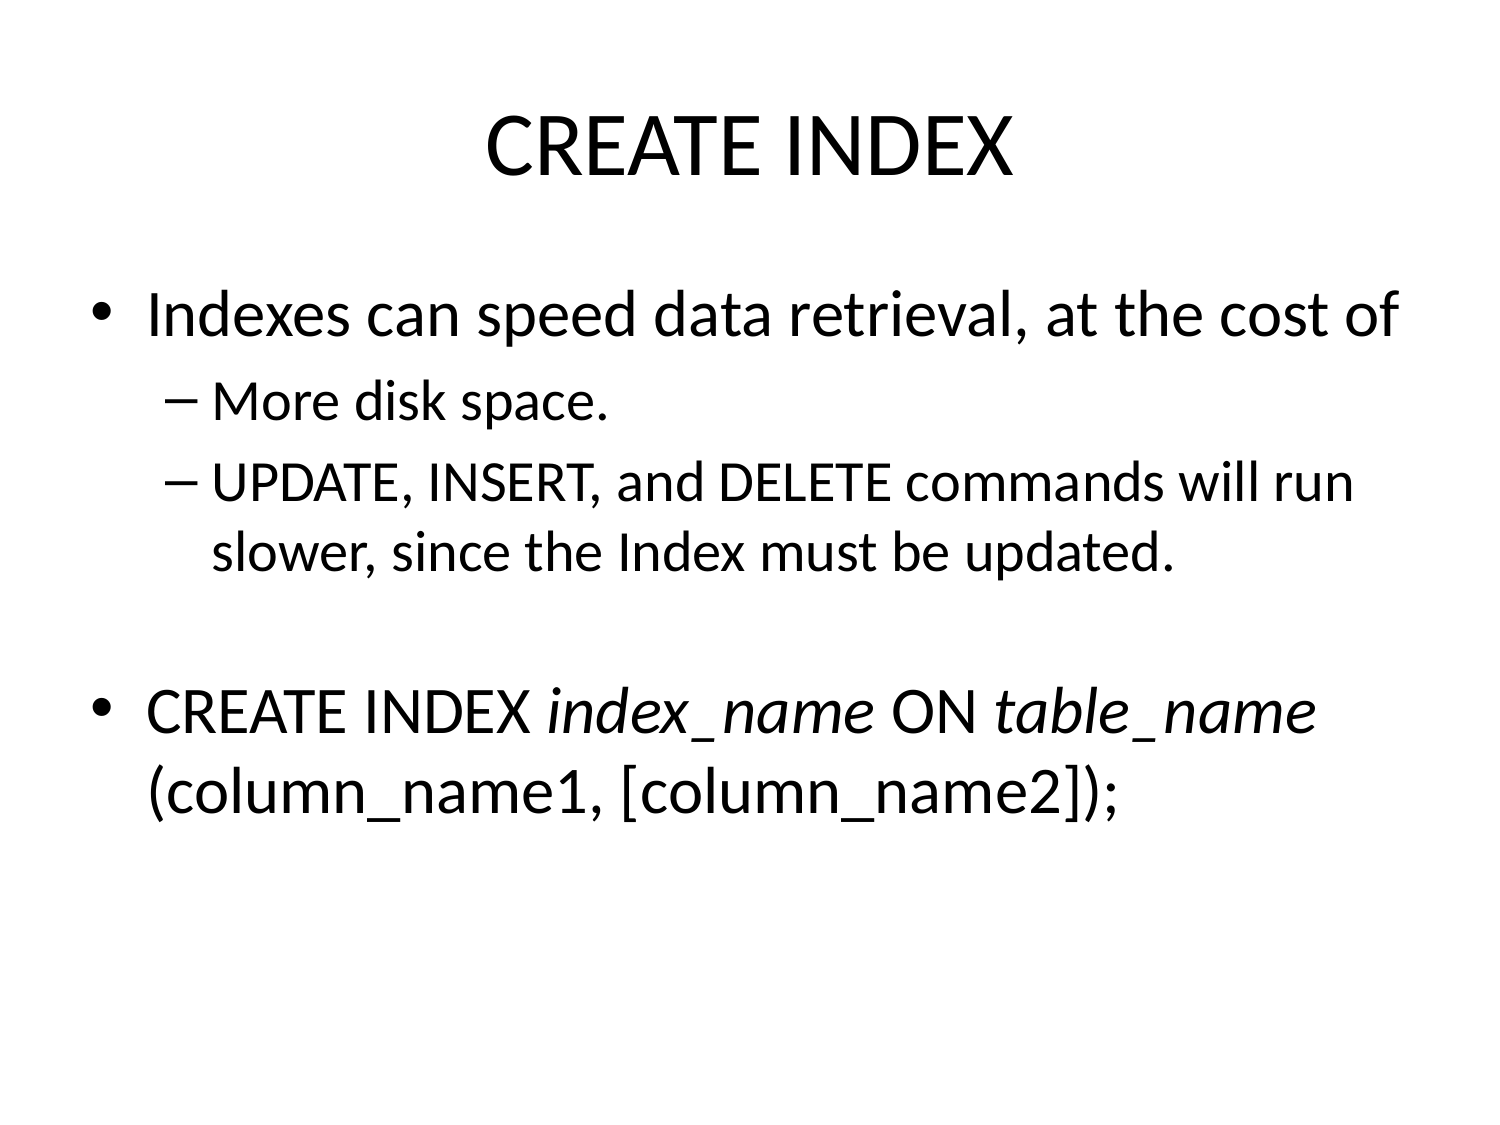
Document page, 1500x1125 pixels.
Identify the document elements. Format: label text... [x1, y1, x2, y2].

list Indexes can speed data retrieval, at the cost of More disk space. UPDATE, INSERT, and DELETE commands will run slower, since the Index must be updated. CREATE INDEX index_name ON table_name (column_name1, [column_name2]); [75, 262, 1425, 1005]
title CREATE INDEX [75, 45, 1425, 233]
